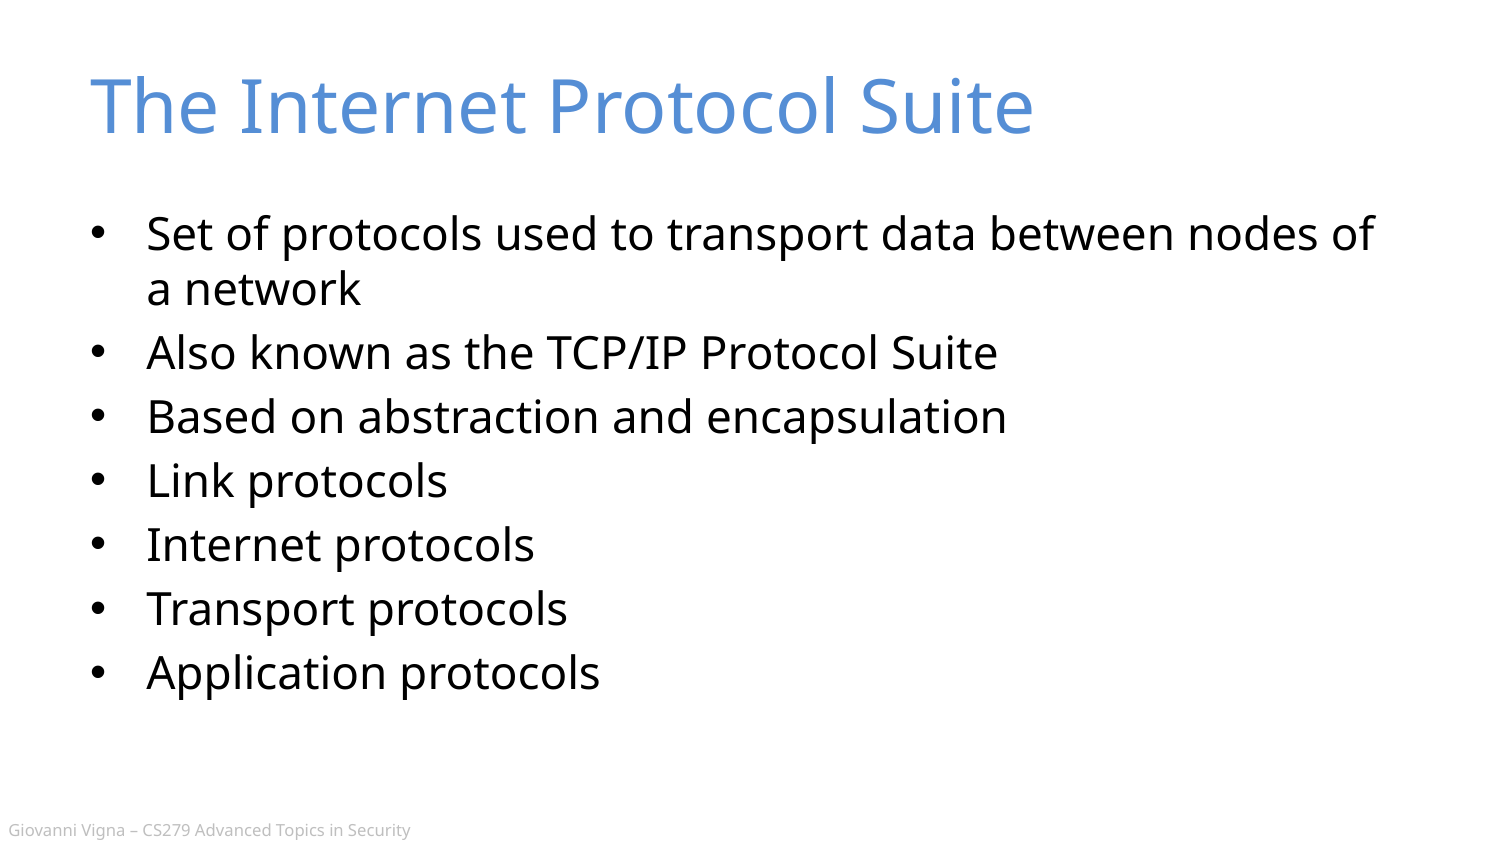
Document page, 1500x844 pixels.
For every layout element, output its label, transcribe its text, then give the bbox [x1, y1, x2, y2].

title The Internet Protocol Suite [75, 33, 1425, 175]
list Set of protocols used to transport data between nodes of a network Also known as the TCP/IP Protocol Suite Based on abstraction and encapsulation Link protocols Internet protocols Transport protocols Application protocols [75, 196, 1425, 813]
